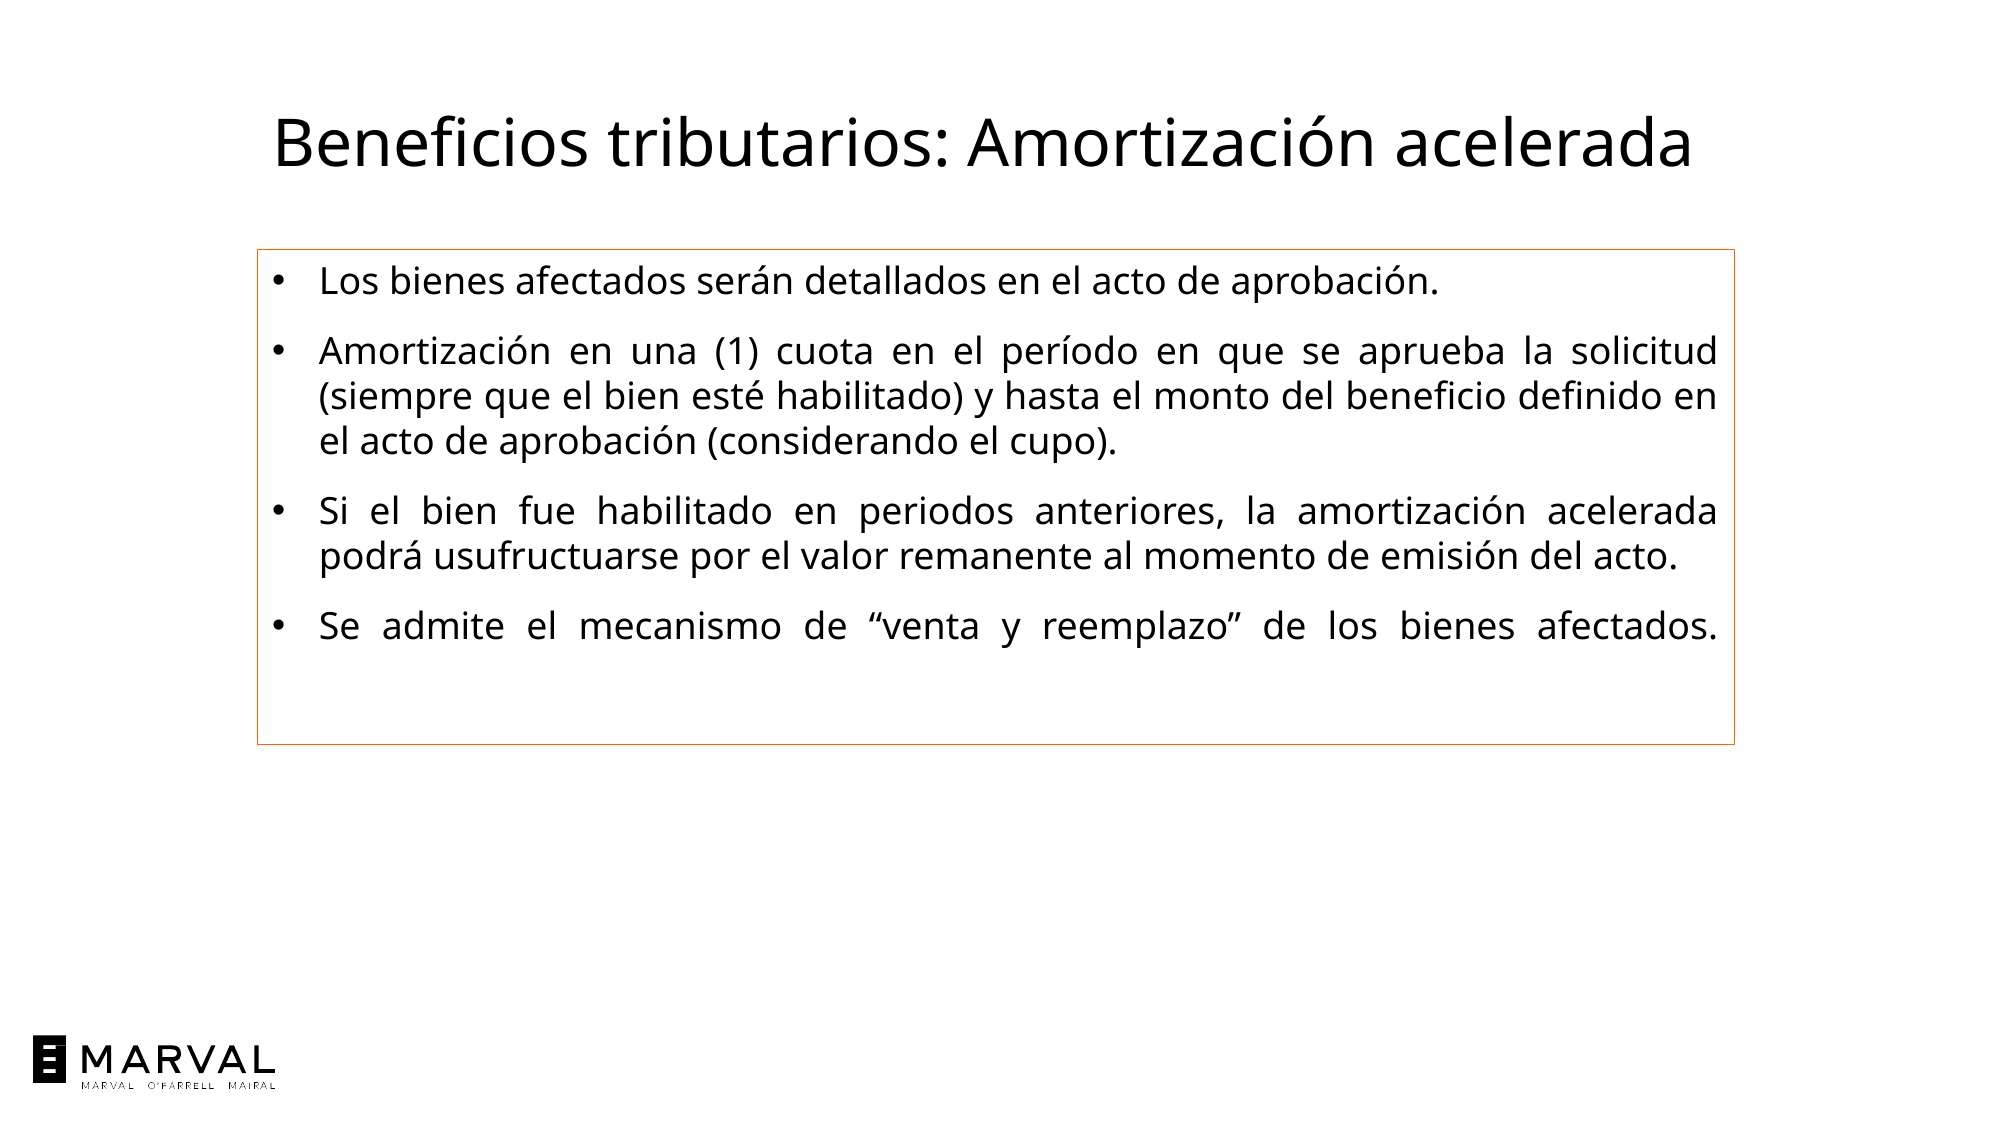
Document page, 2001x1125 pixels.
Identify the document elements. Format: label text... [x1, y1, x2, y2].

text_box Los bienes afectados serán detallados en el acto de aprobación. Amortización en una (1) cuota en el período en que se aprueba la solicitud (siempre que el bien esté habilitado) y hasta el monto del beneficio definido en el acto de aprobación (considerando el cupo). Si el bien fue habilitado en periodos anteriores, la amortización acelerada podrá usufructuarse por el valor remanente al momento de emisión del acto. Se admite el mecanismo de “venta y reemplazo” de los bienes afectados. [257, 249, 1735, 745]
title Beneficios tributarios: Amortización acelerada [234, 45, 1735, 189]
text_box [33, 1035, 275, 1090]
